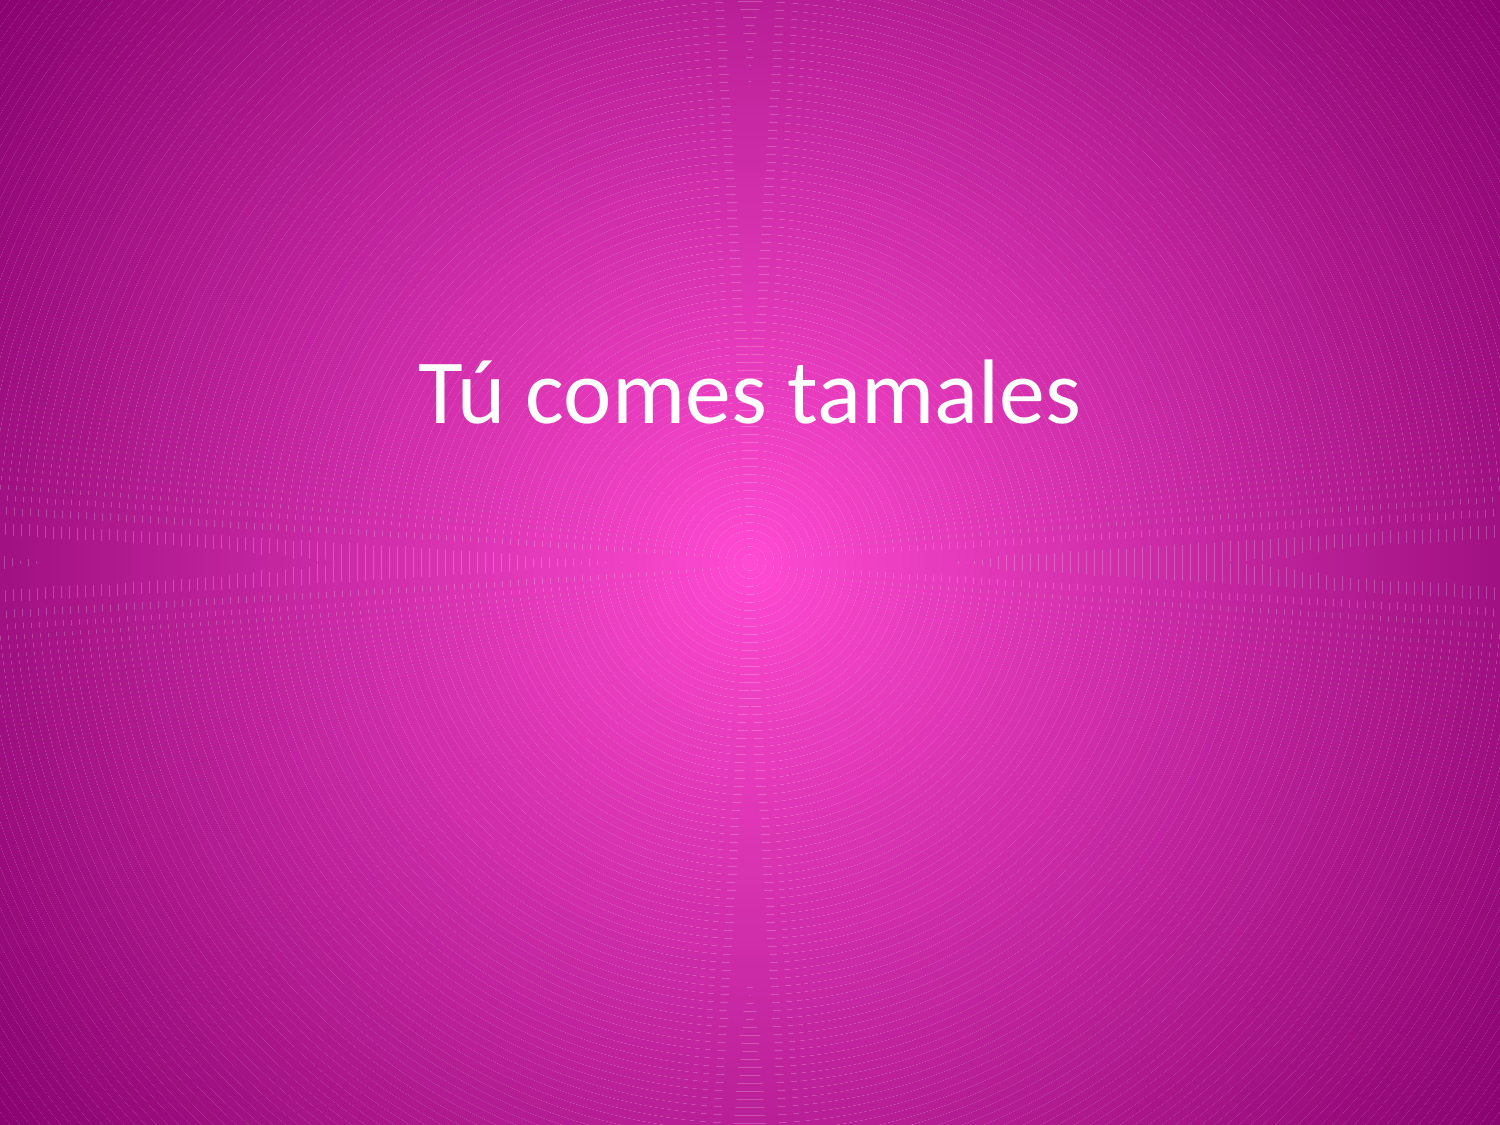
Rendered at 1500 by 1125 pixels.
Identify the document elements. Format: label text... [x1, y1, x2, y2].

title Tú comes tamales [75, 45, 1425, 730]
